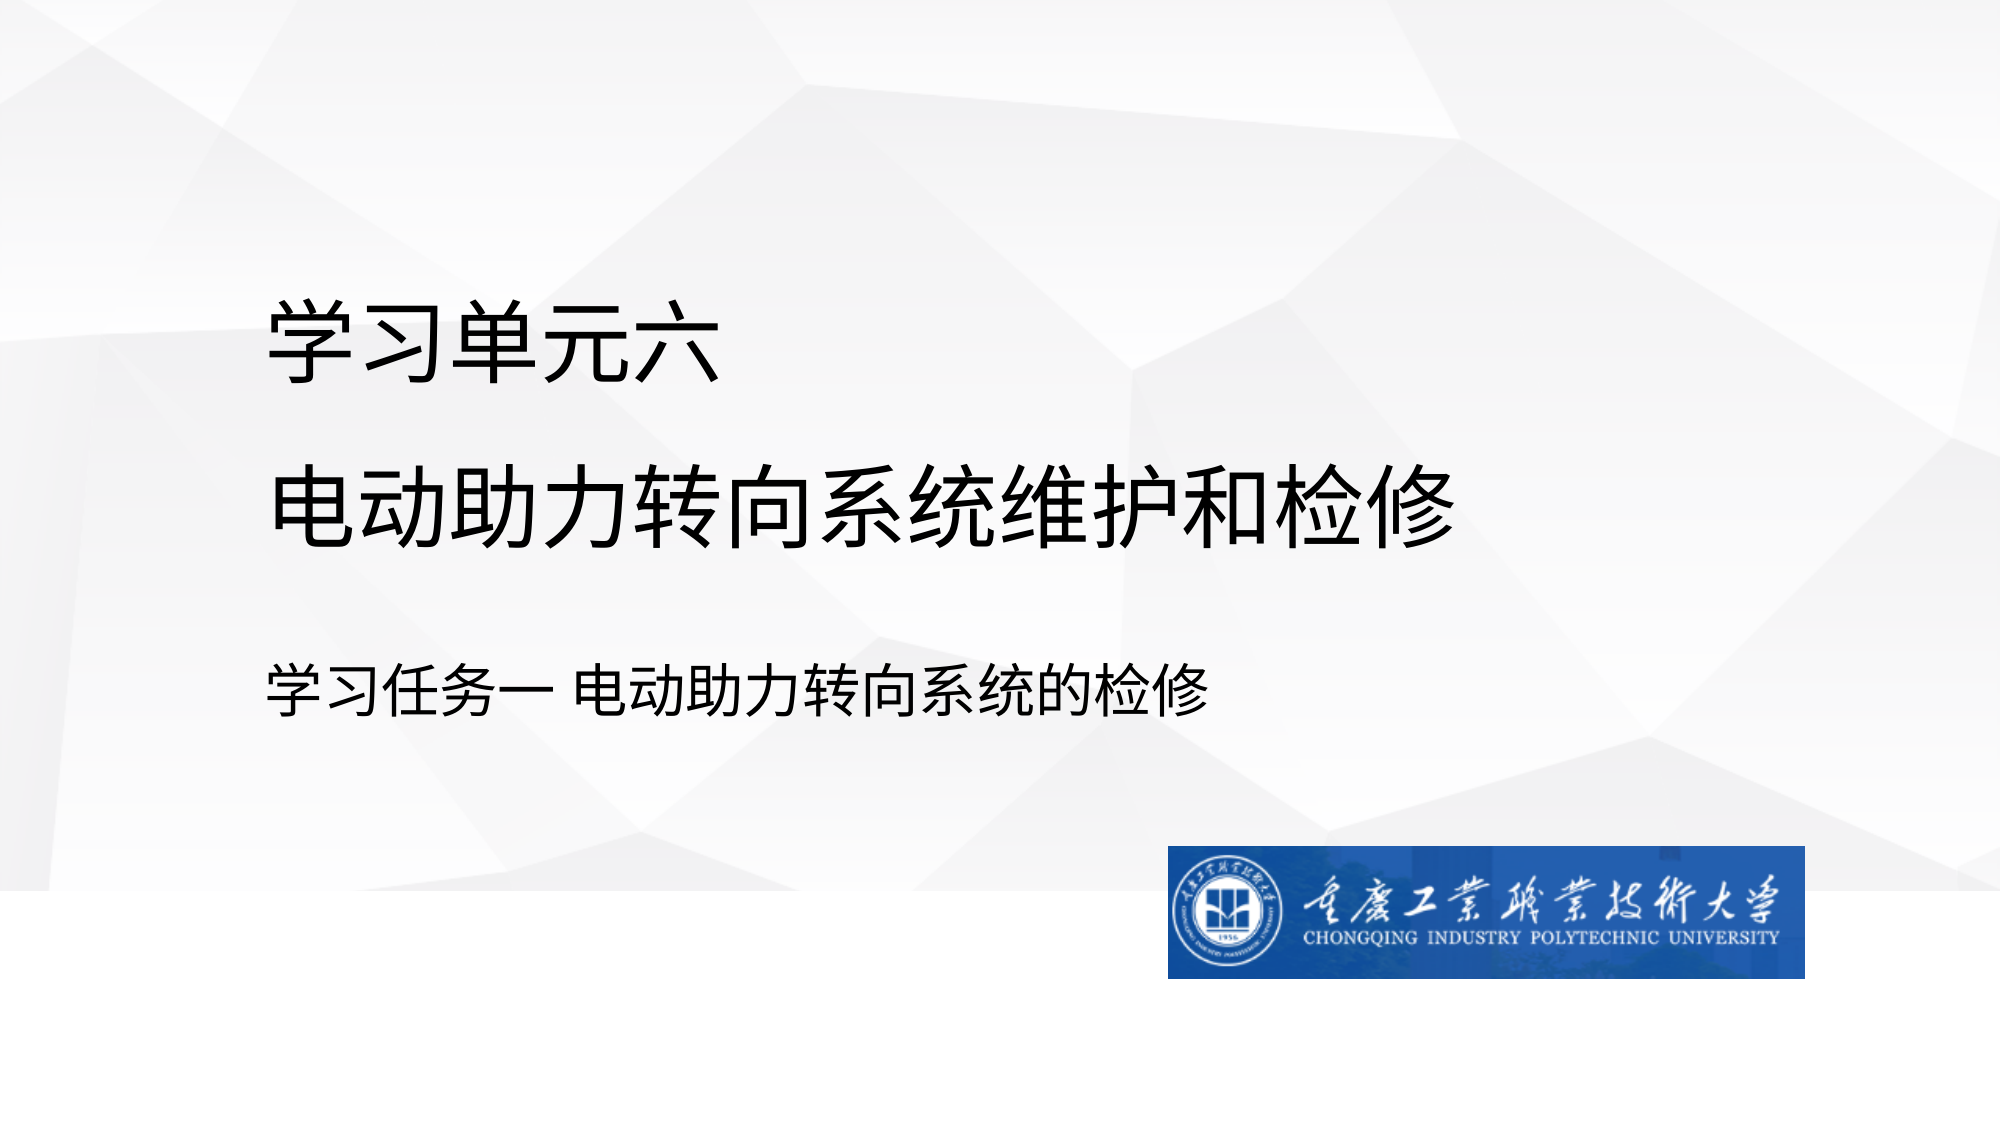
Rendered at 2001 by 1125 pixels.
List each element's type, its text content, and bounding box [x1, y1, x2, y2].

picture [0, 0, 2000, 979]
text_box 学习单元六 电动助力转向系统维护和检修 [249, 199, 1750, 591]
text_box 学习任务一 电动助力转向系统的检修 [249, 654, 1750, 926]
